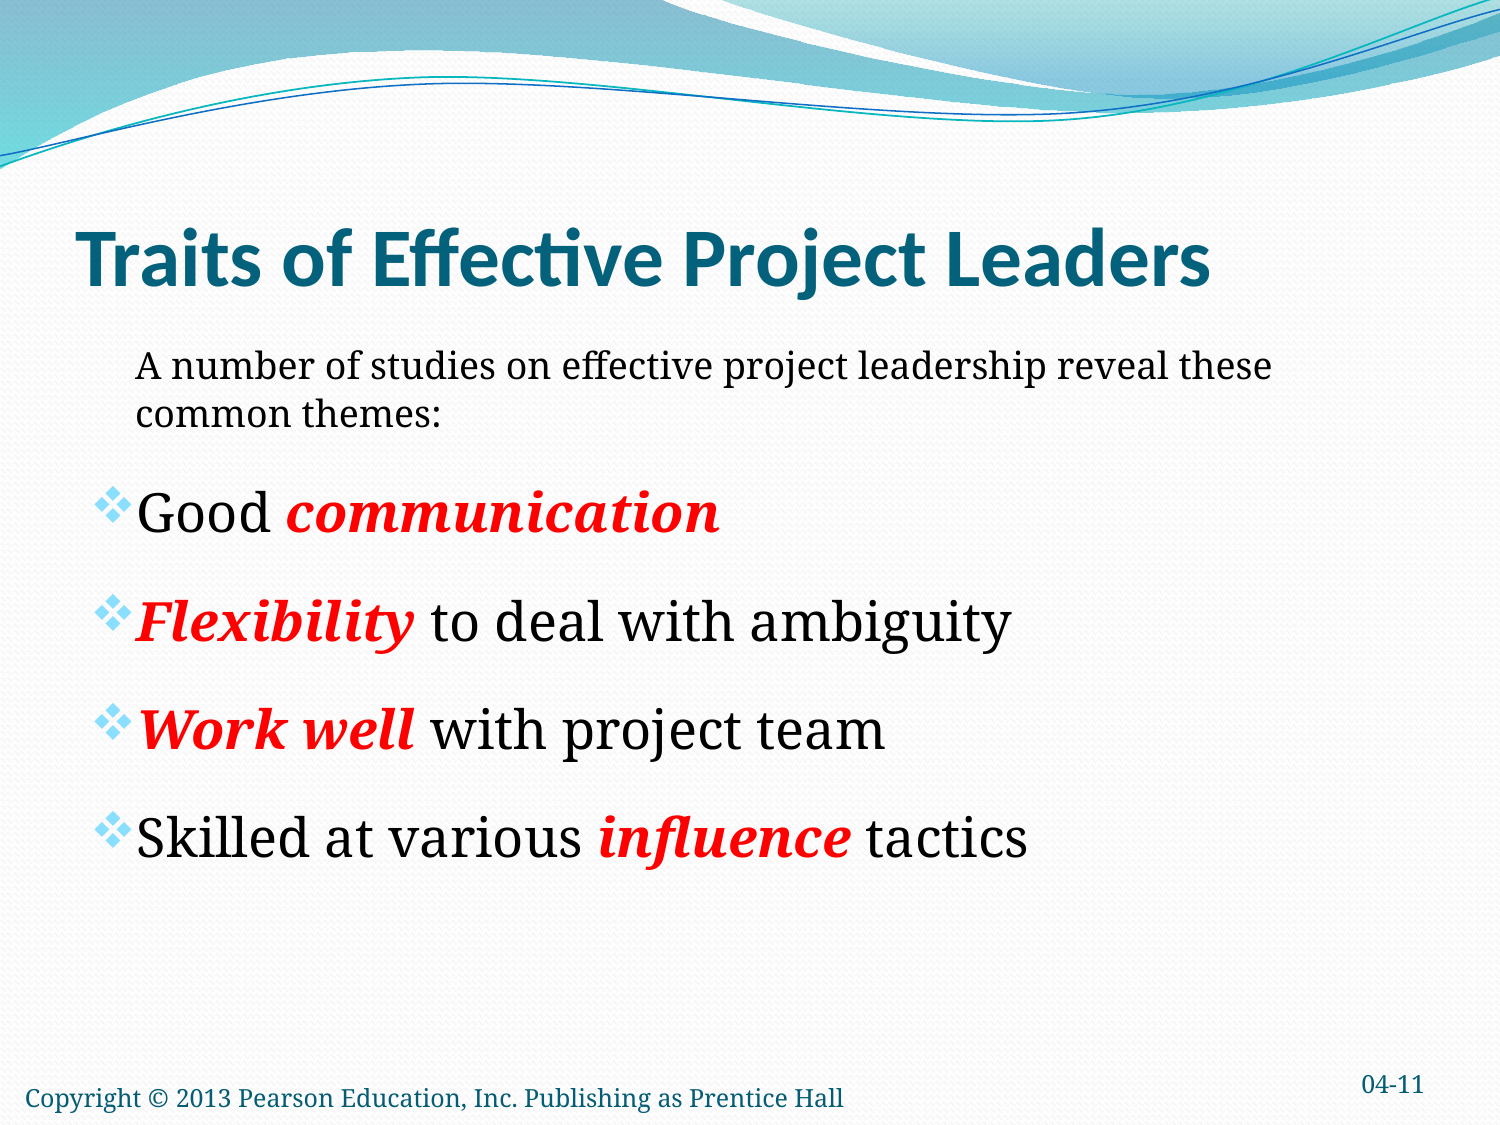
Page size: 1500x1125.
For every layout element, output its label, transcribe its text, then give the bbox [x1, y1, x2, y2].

title Traits of Effective Project Leaders [74, 115, 1426, 304]
text_box Copyright © 2013 Pearson Education, Inc. Publishing as Prentice Hall [24, 1074, 988, 1113]
slide_number 04-11 [1299, 1042, 1425, 1103]
list A number of studies on effective project leadership reveal these common themes: Good communication Flexibility to deal with ambiguity Work well with project team Skilled at various influence tactics [74, 317, 1426, 1038]
